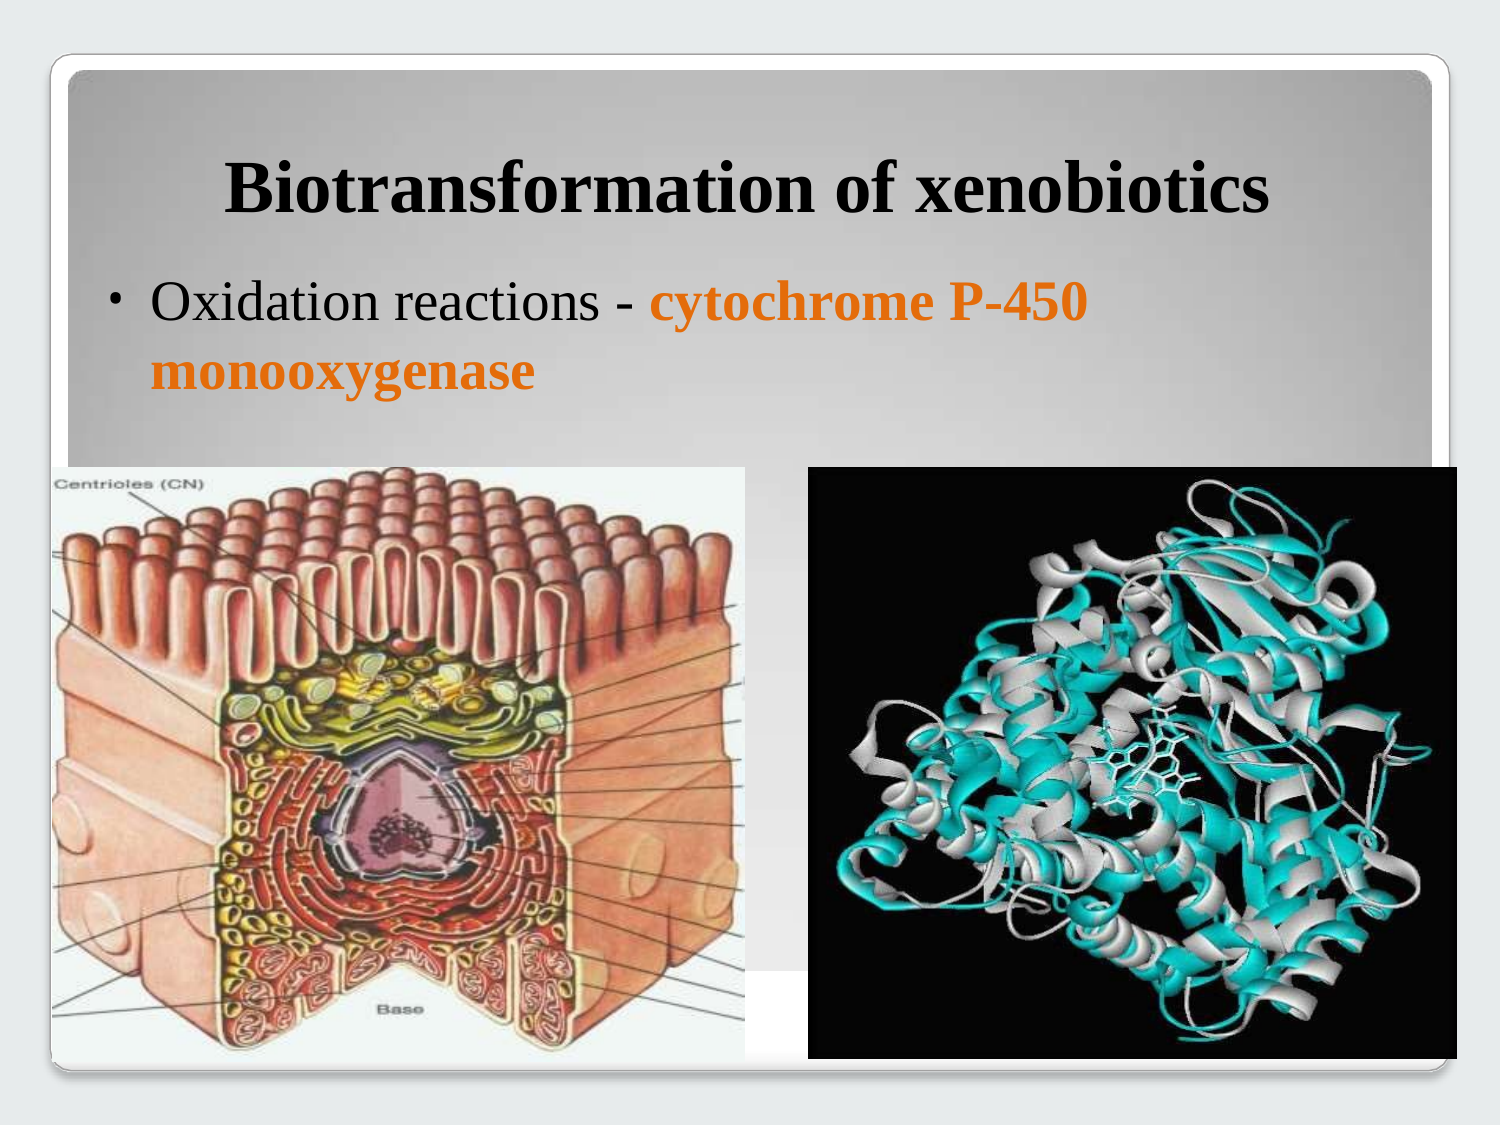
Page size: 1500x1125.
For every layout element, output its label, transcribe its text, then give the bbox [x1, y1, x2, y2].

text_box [52, 467, 1457, 1062]
text_box Oxidation reactions - cytochrome P-450 monooxygenase [104, 261, 1105, 402]
title Biotransformation of xenobiotics [222, 135, 1396, 326]
picture [36, 46, 1464, 1094]
